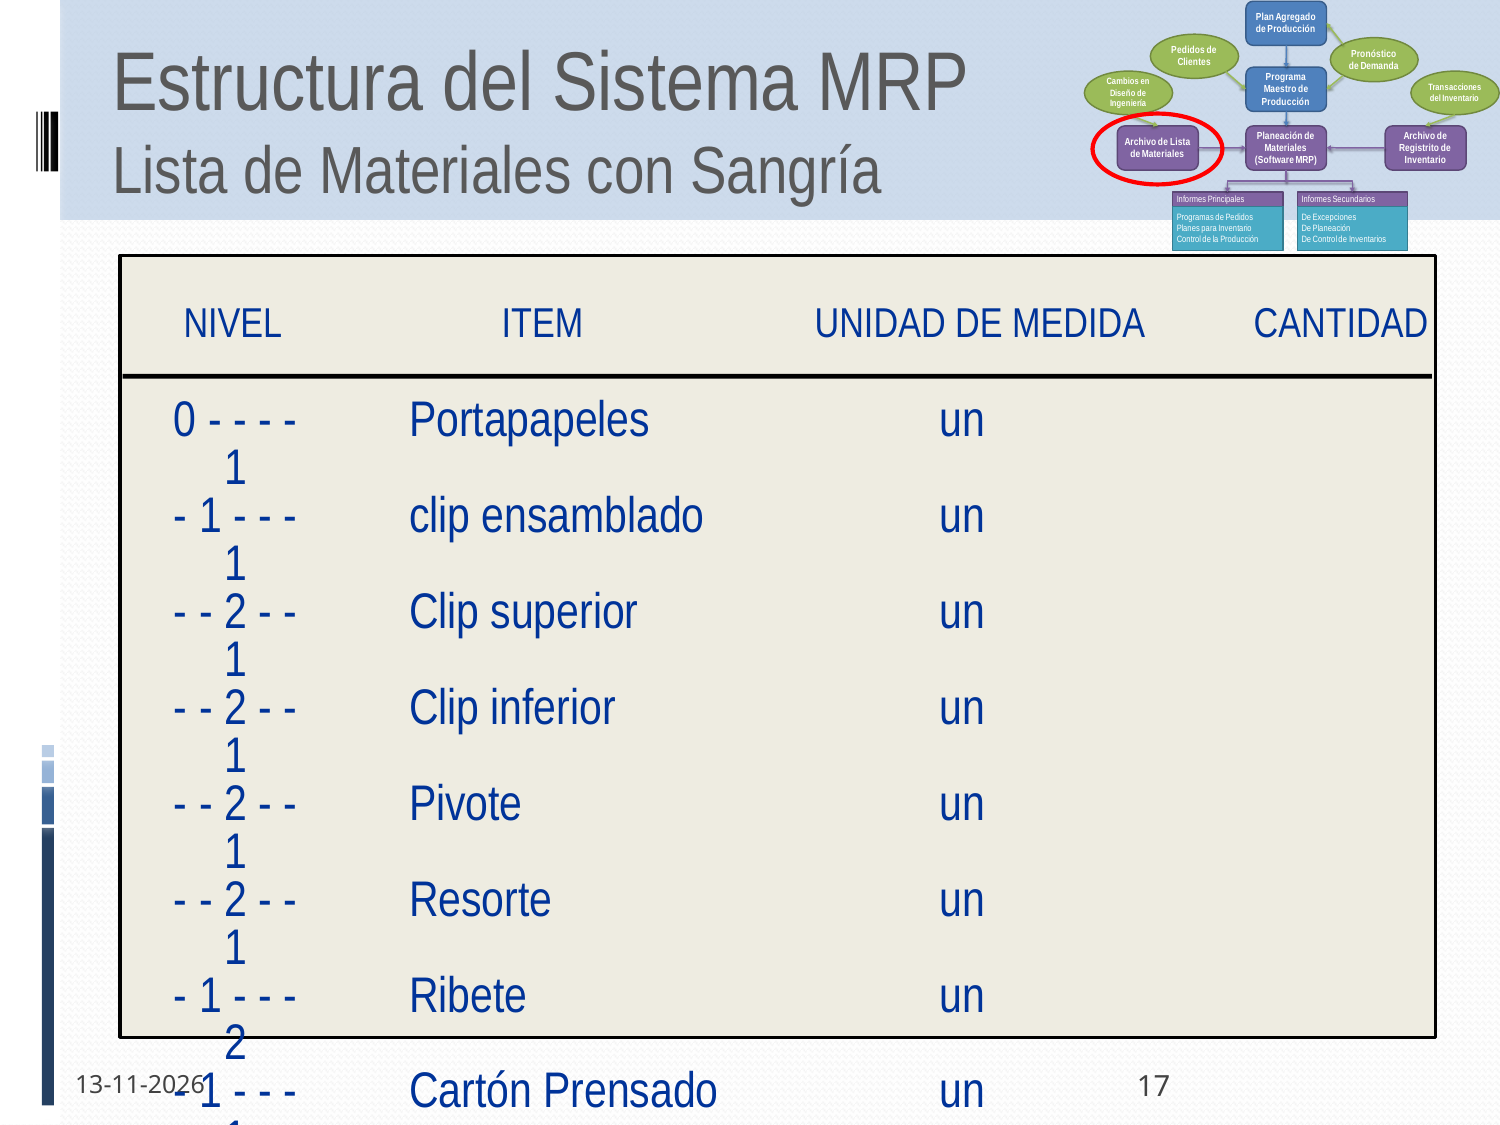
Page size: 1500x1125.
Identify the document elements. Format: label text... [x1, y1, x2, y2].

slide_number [75, 1042, 243, 1103]
text_box [1076, 253, 1437, 264]
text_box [111, 298, 1451, 795]
picture [1082, 0, 1500, 252]
title Estructura del Sistema MRP Lista de Materiales con Sangría [111, 18, 1075, 207]
slide_number 17 [1045, 1046, 1171, 1107]
text_box [118, 806, 1437, 1039]
text_box [118, 253, 1437, 298]
